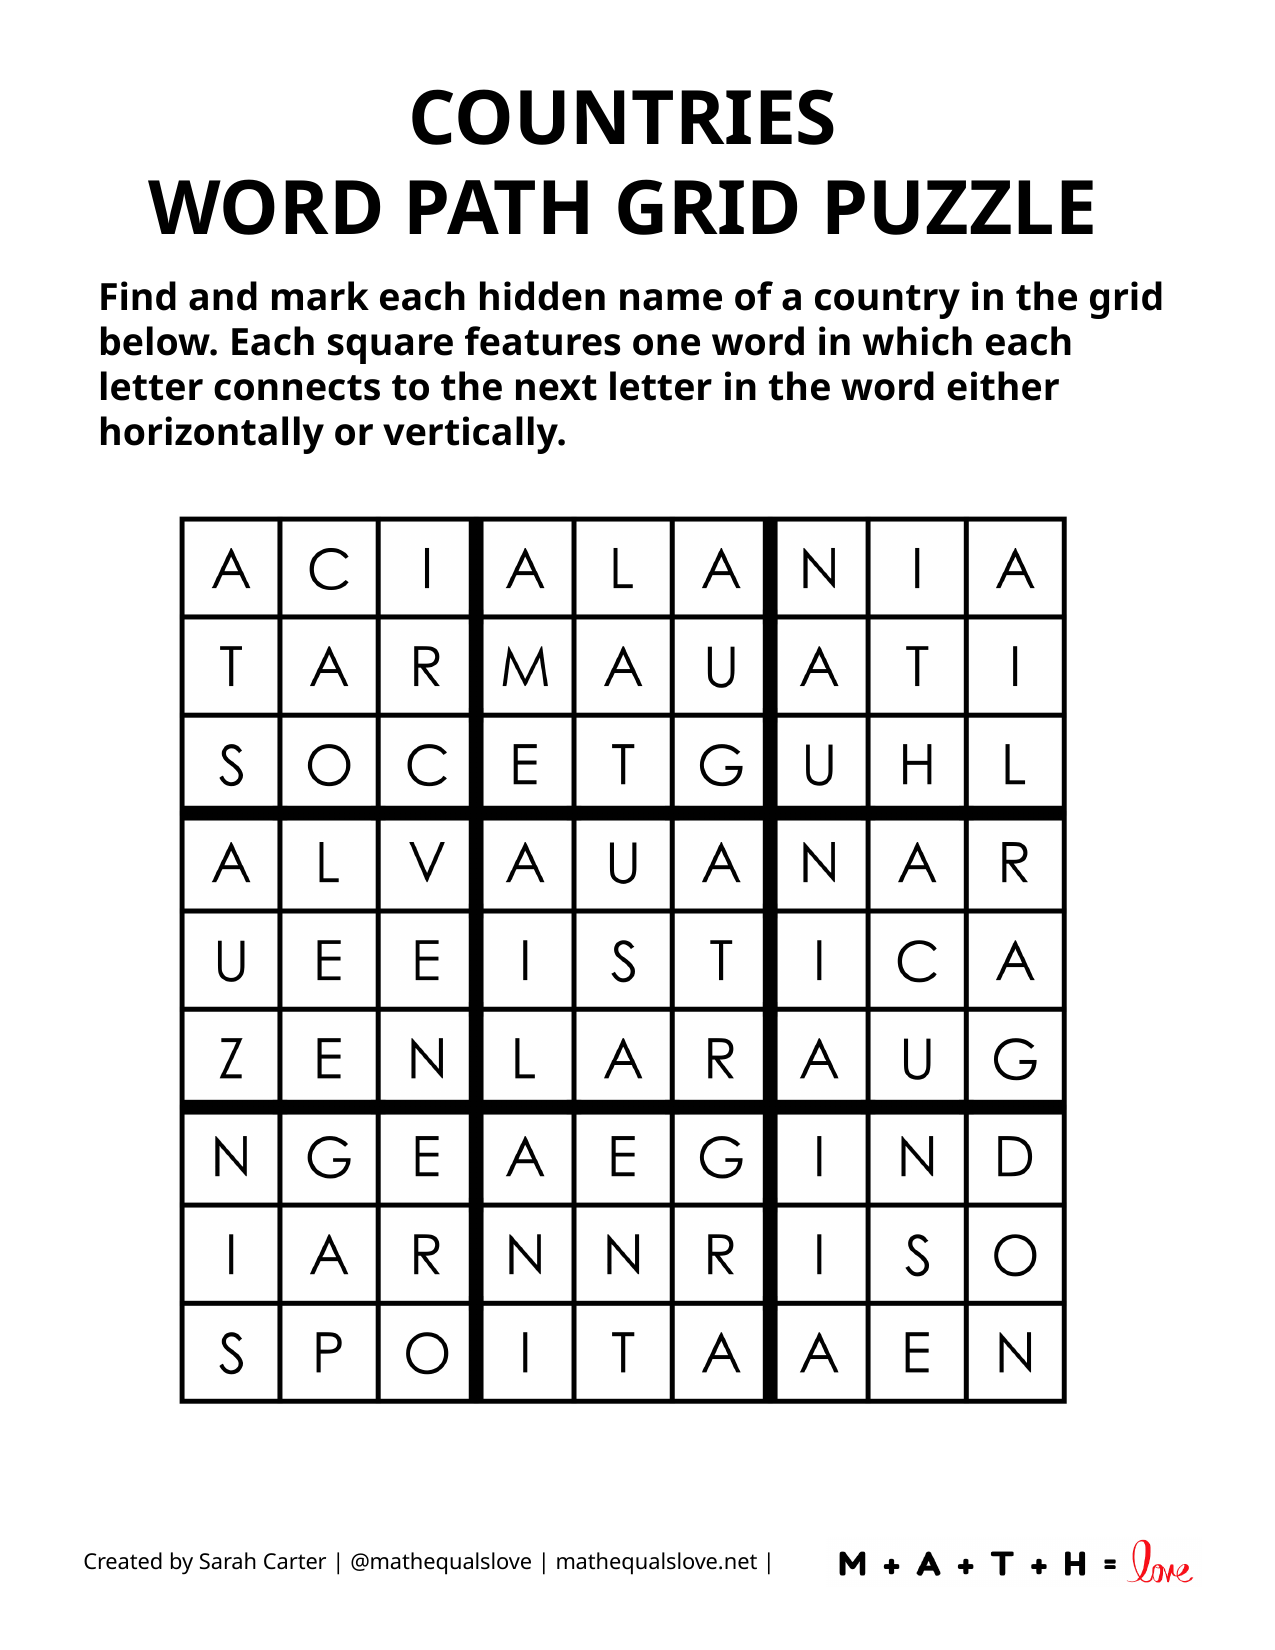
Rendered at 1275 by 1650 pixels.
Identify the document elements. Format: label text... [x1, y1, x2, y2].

text_box COUNTRIES WORD PATH GRID PUZZLE [68, 62, 1178, 258]
picture [826, 1536, 1203, 1588]
text_box Find and mark each hidden name of a country in the grid below. Each square features one word in which each letter connects to the next letter in the word either horizontally or vertically. [83, 265, 1192, 506]
text_box Created by Sarah Carter | @mathequalslove | mathequalslove.net | [68, 1540, 826, 1582]
picture [176, 514, 1070, 1407]
